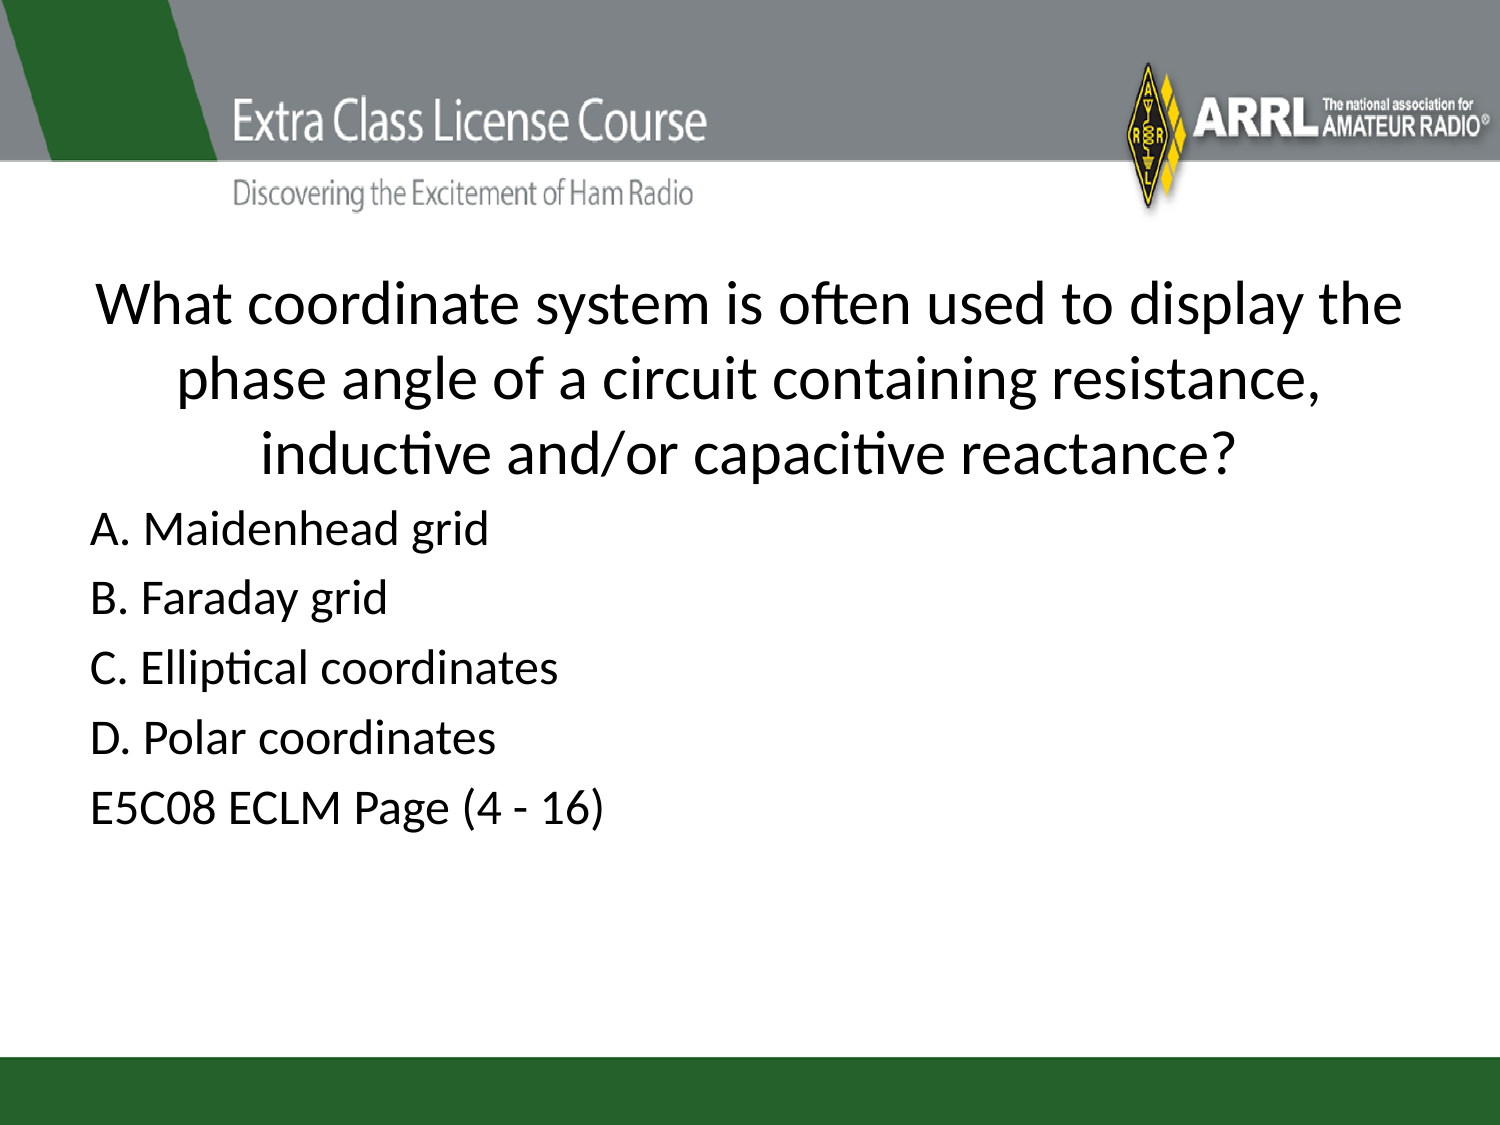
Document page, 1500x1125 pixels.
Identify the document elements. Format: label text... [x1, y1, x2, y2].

list A. Maidenhead grid B. Faraday grid C. Elliptical coordinates D. Polar coordinates E5C08 ECLM Page (4 - 16) [75, 487, 1425, 1005]
title What coordinate system is often used to display the phase angle of a circuit containing resistance, inductive and/or capacitive reactance? [75, 254, 1425, 435]
picture [0, 0, 1500, 1125]
